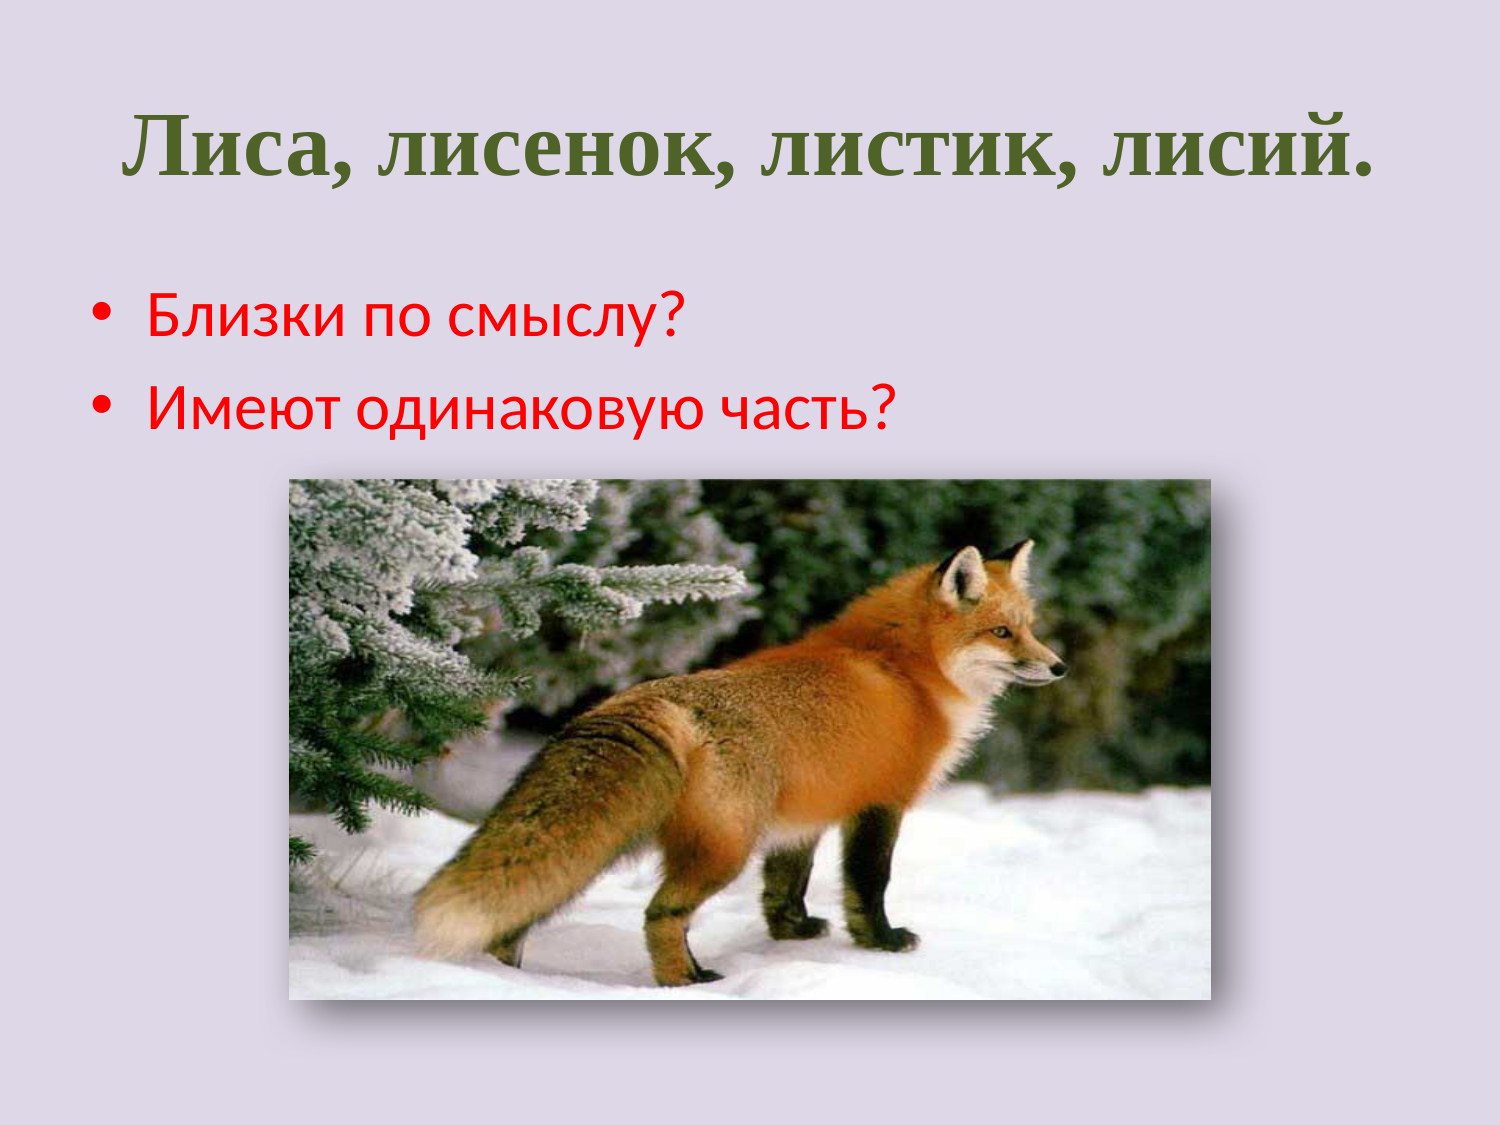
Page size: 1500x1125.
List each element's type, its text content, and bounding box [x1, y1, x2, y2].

picture [288, 479, 1212, 1000]
title Лиса, лисенок, листик, лисий. [75, 45, 1425, 233]
list Близки по смыслу? Имеют одинаковую часть? [75, 262, 1425, 1005]
